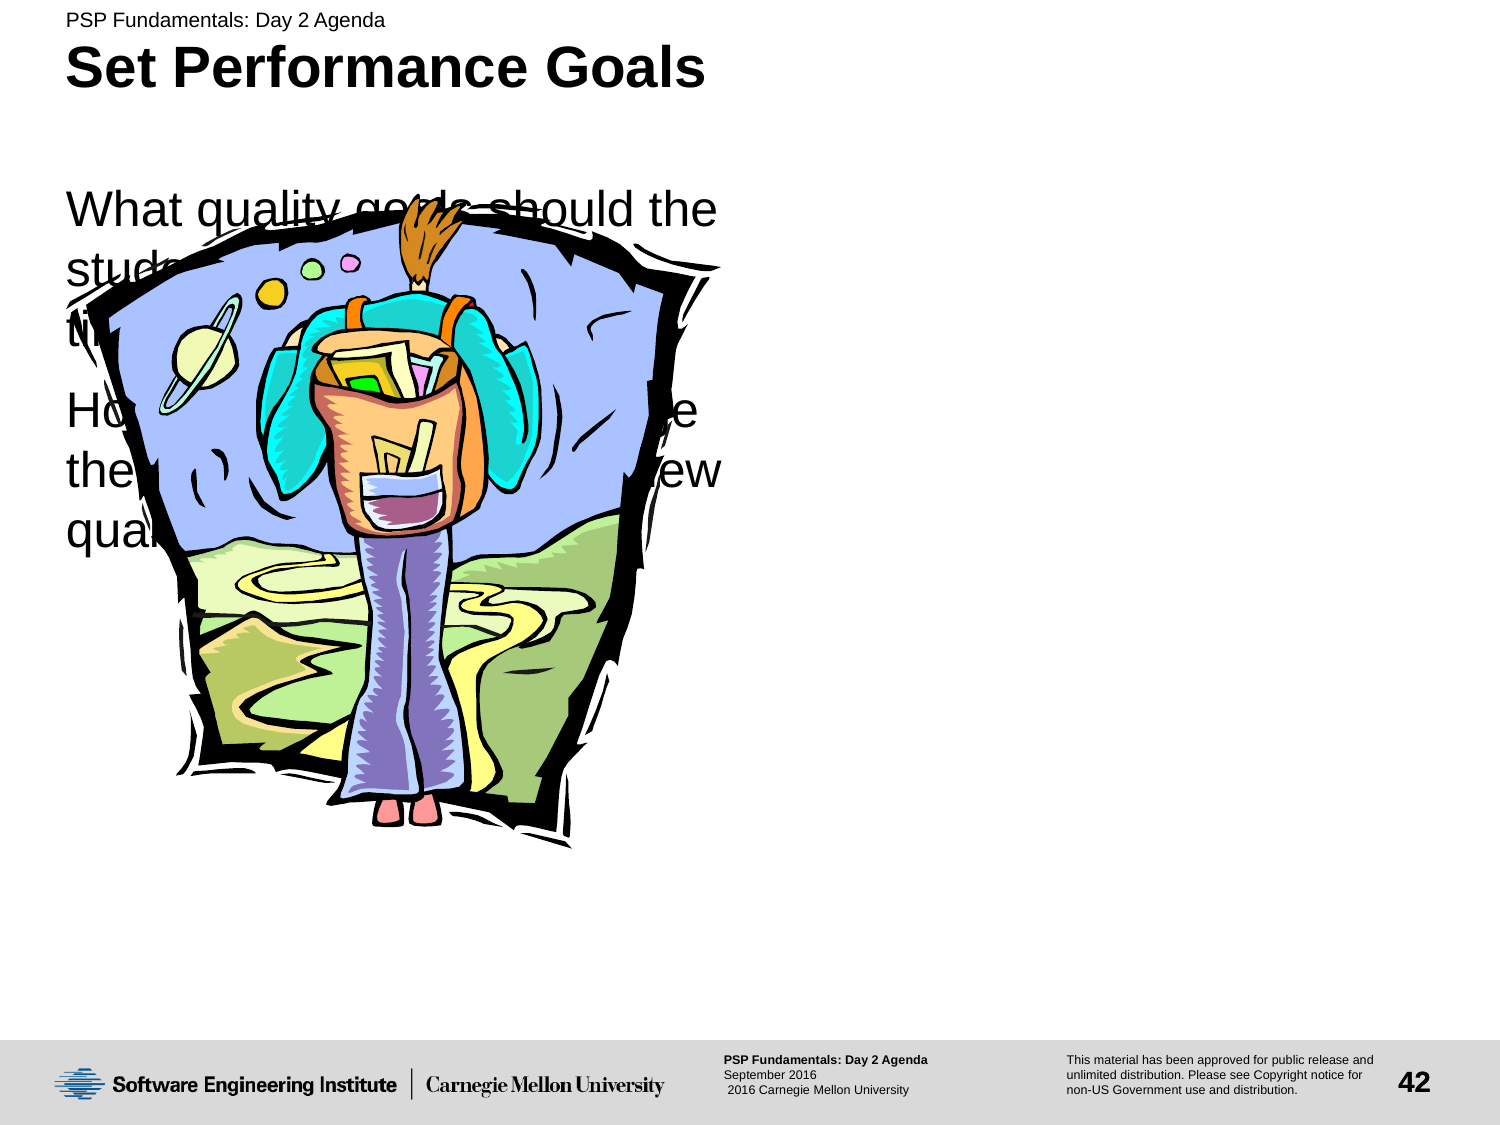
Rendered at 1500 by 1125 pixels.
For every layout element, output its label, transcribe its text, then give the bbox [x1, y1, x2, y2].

picture [65, 184, 731, 858]
list What quality goals should the student consider for next time? How can the student change their process to meet the new quality goals? [65, 176, 738, 891]
title Set Performance Goals [65, 37, 1430, 148]
picture [46, 1061, 673, 1104]
